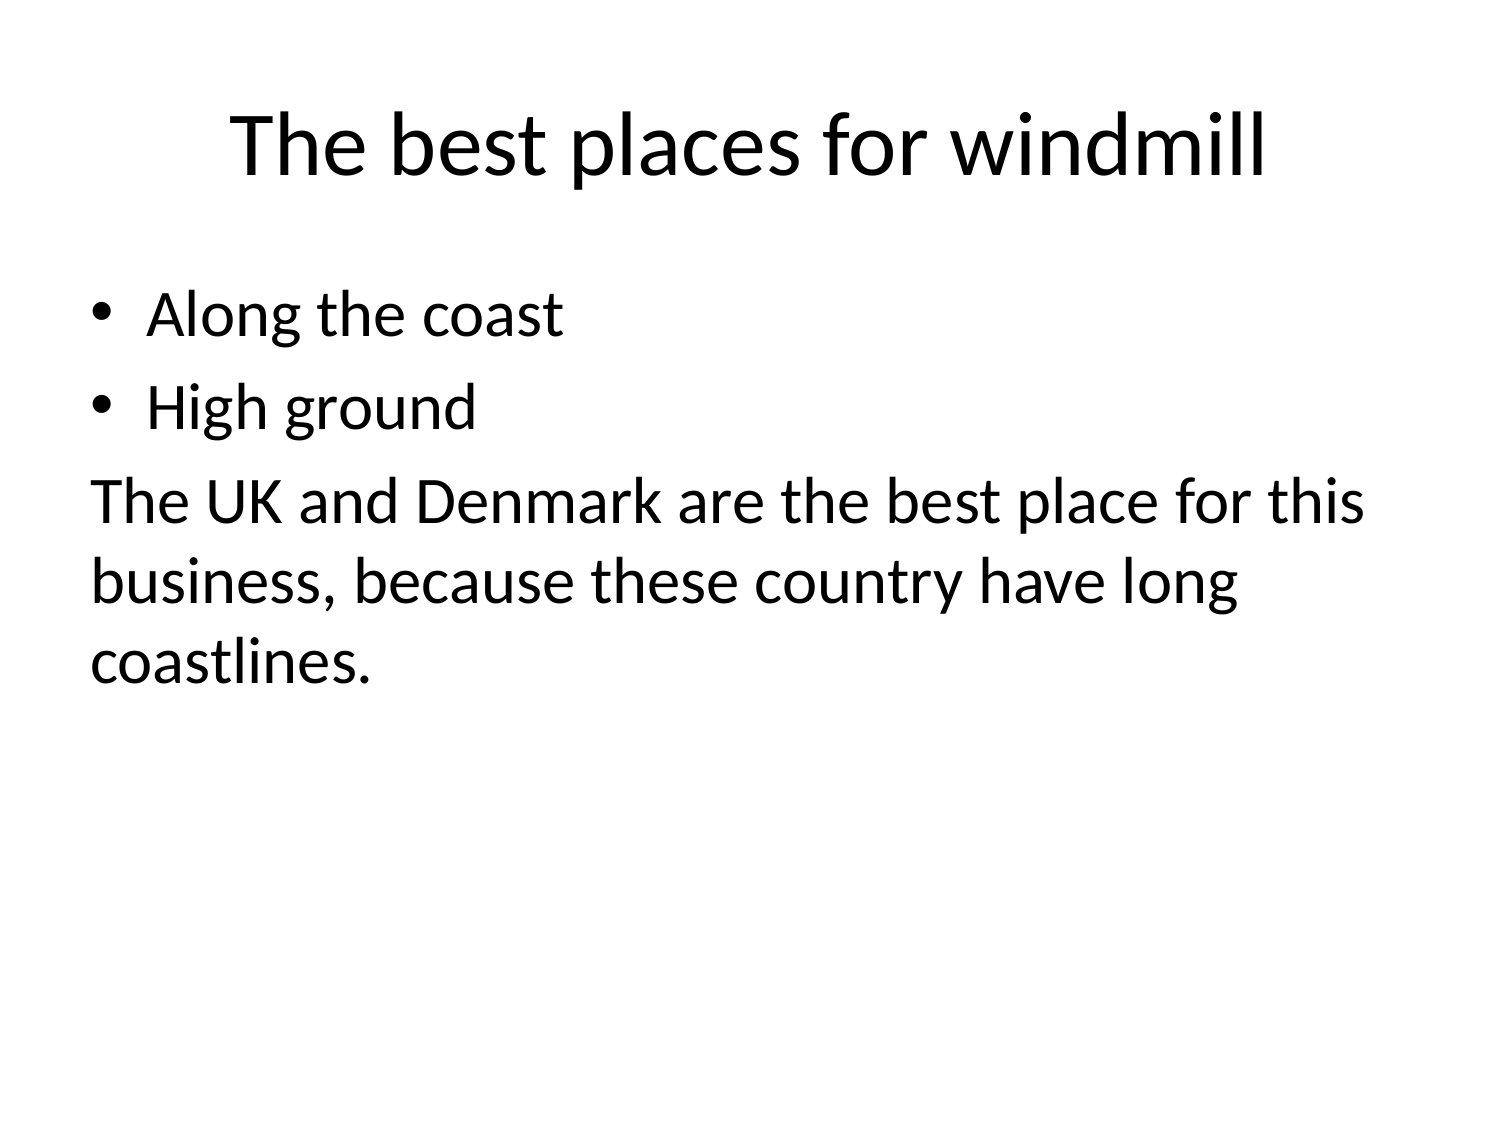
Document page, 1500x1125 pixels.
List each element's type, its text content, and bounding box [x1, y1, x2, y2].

title The best places for windmill [75, 45, 1425, 233]
list Along the coast High ground The UK and Denmark are the best place for this business, because these country have long coastlines. [75, 262, 1425, 1005]
